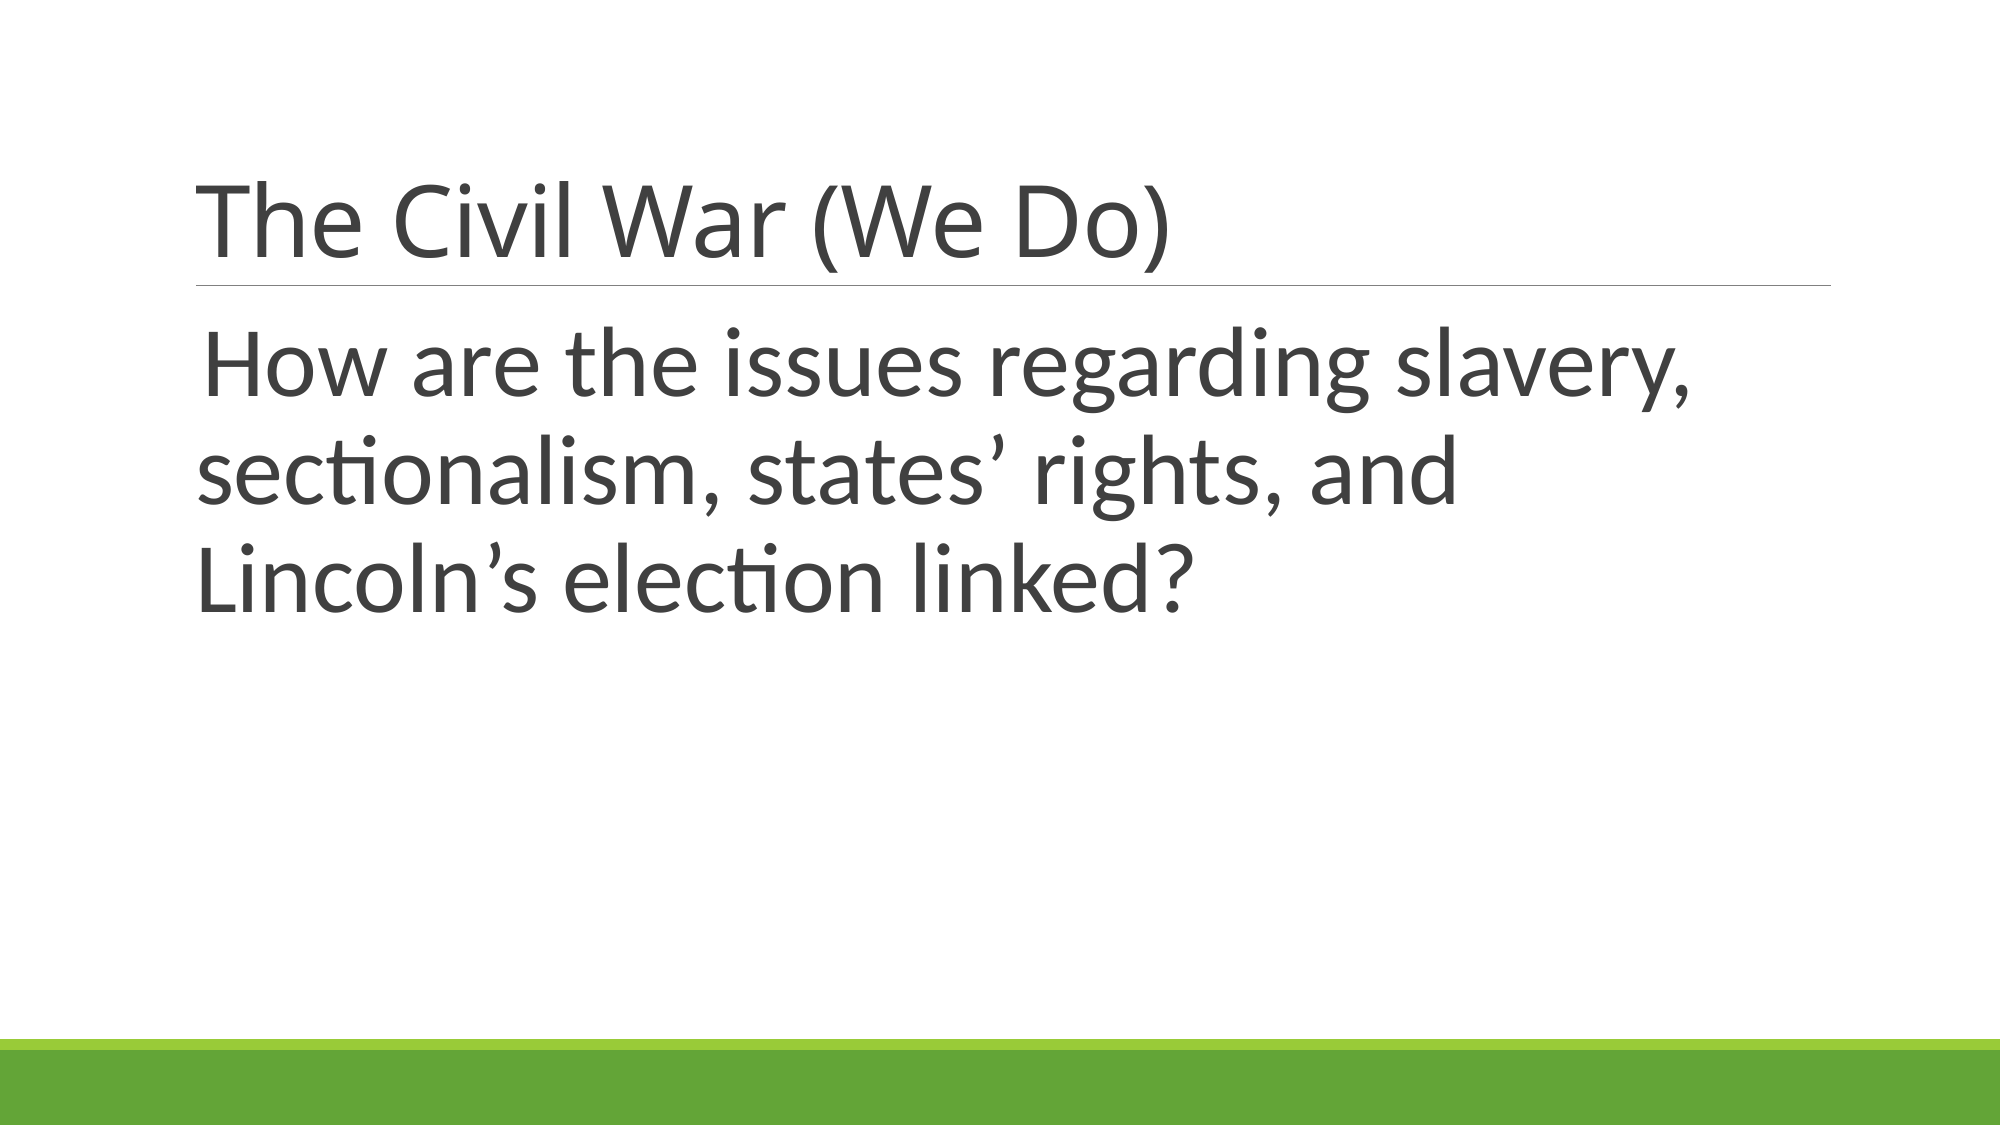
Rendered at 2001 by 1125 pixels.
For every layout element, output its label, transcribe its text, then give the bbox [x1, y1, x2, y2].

title The Civil War (We Do) [180, 47, 1830, 285]
list How are the issues regarding slavery, sectionalism, states’ rights, and Lincoln’s election linked? [180, 302, 1830, 963]
